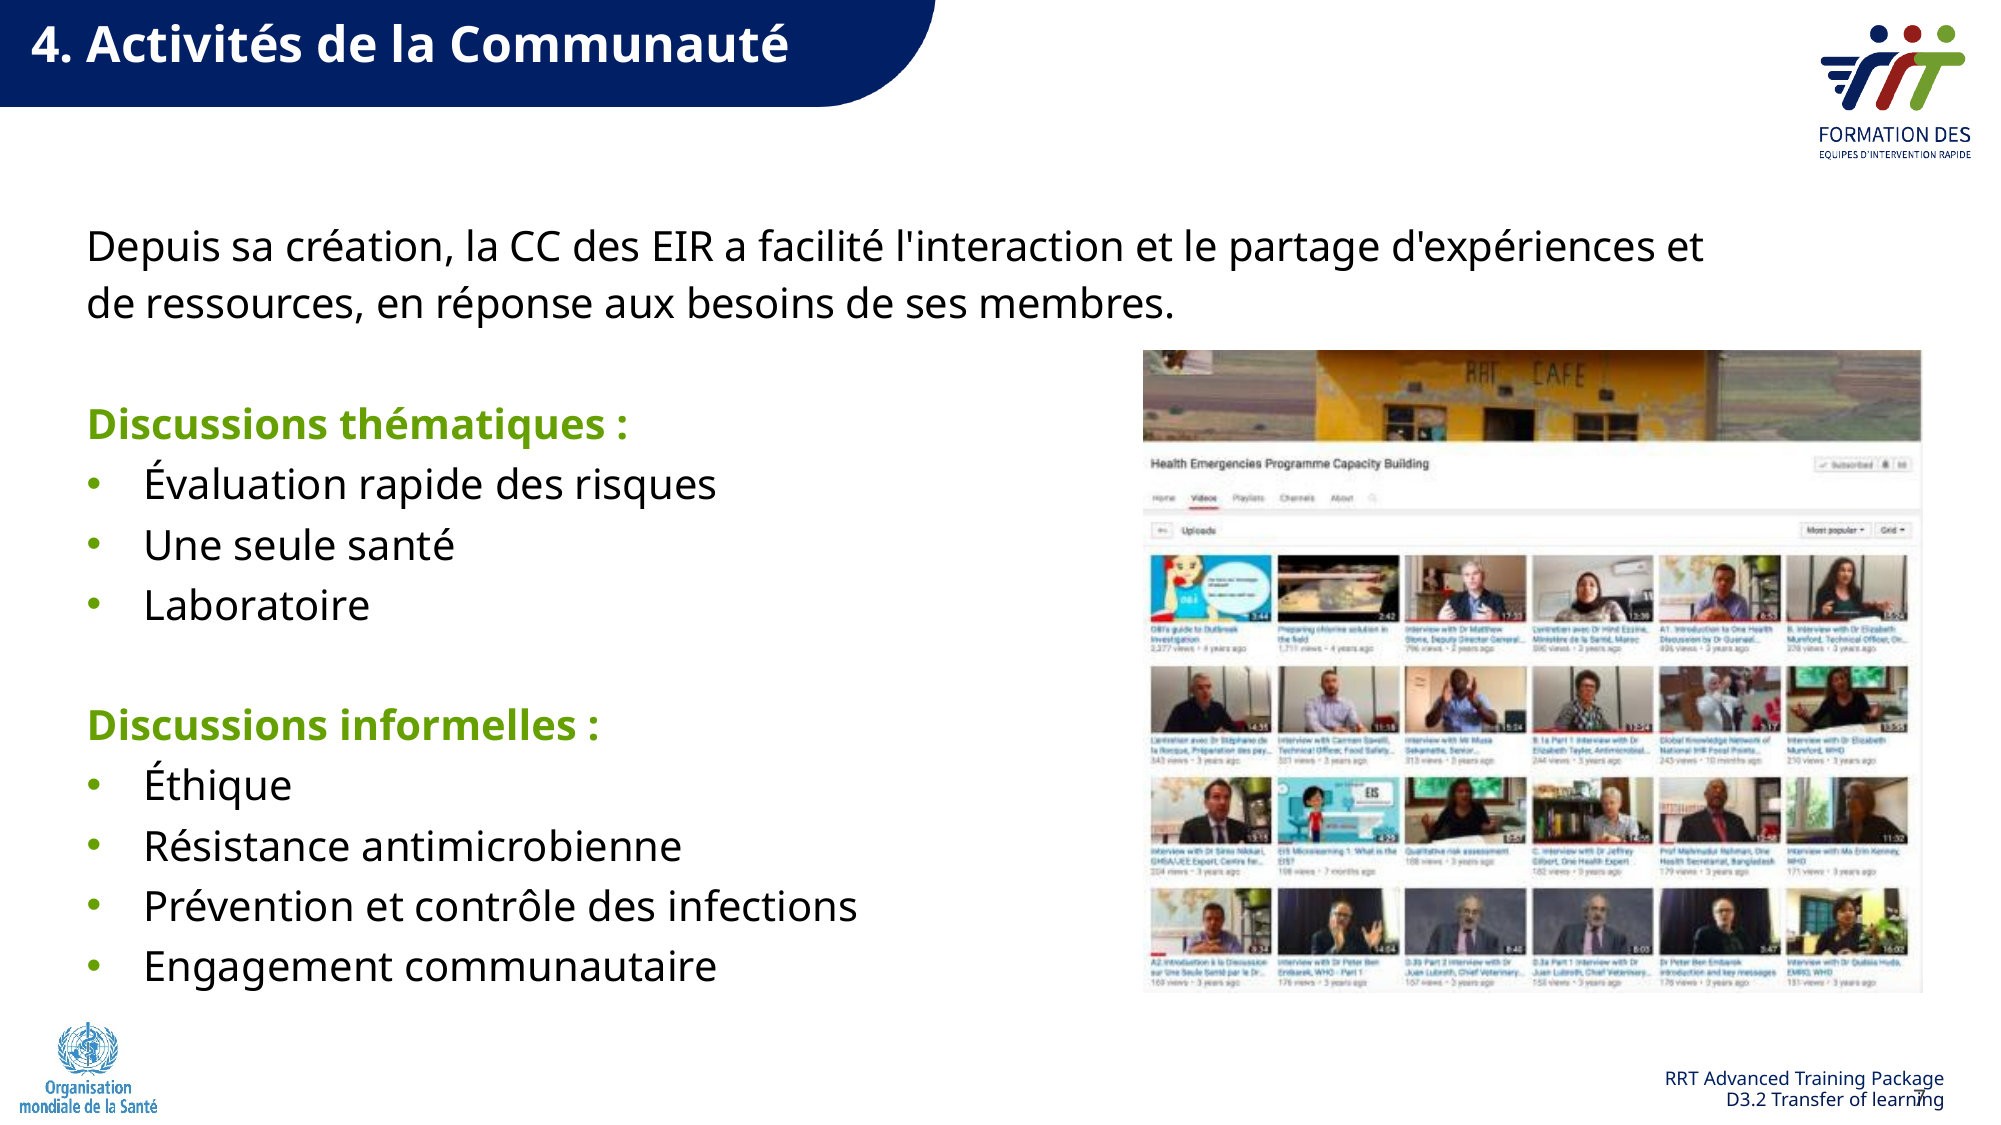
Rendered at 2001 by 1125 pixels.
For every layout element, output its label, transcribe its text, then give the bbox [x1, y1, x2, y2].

list 4. Activités de la Communauté [23, 11, 805, 115]
picture [0, 0, 936, 107]
picture [1143, 350, 1923, 994]
picture [1819, 24, 1971, 160]
picture [18, 1020, 158, 1114]
list Depuis sa création, la CC des EIR a facilité l'interaction et le partage d'expériences et de ressources, en réponse aux besoins de ses membres. Discussions thématiques : Évaluation rapide des risques Une seule santé Laboratoire Discussions informelles : Éthique Résistance antimicrobienne Prévention et contrôle des infections Engagement communautaire [76, 204, 1757, 1038]
